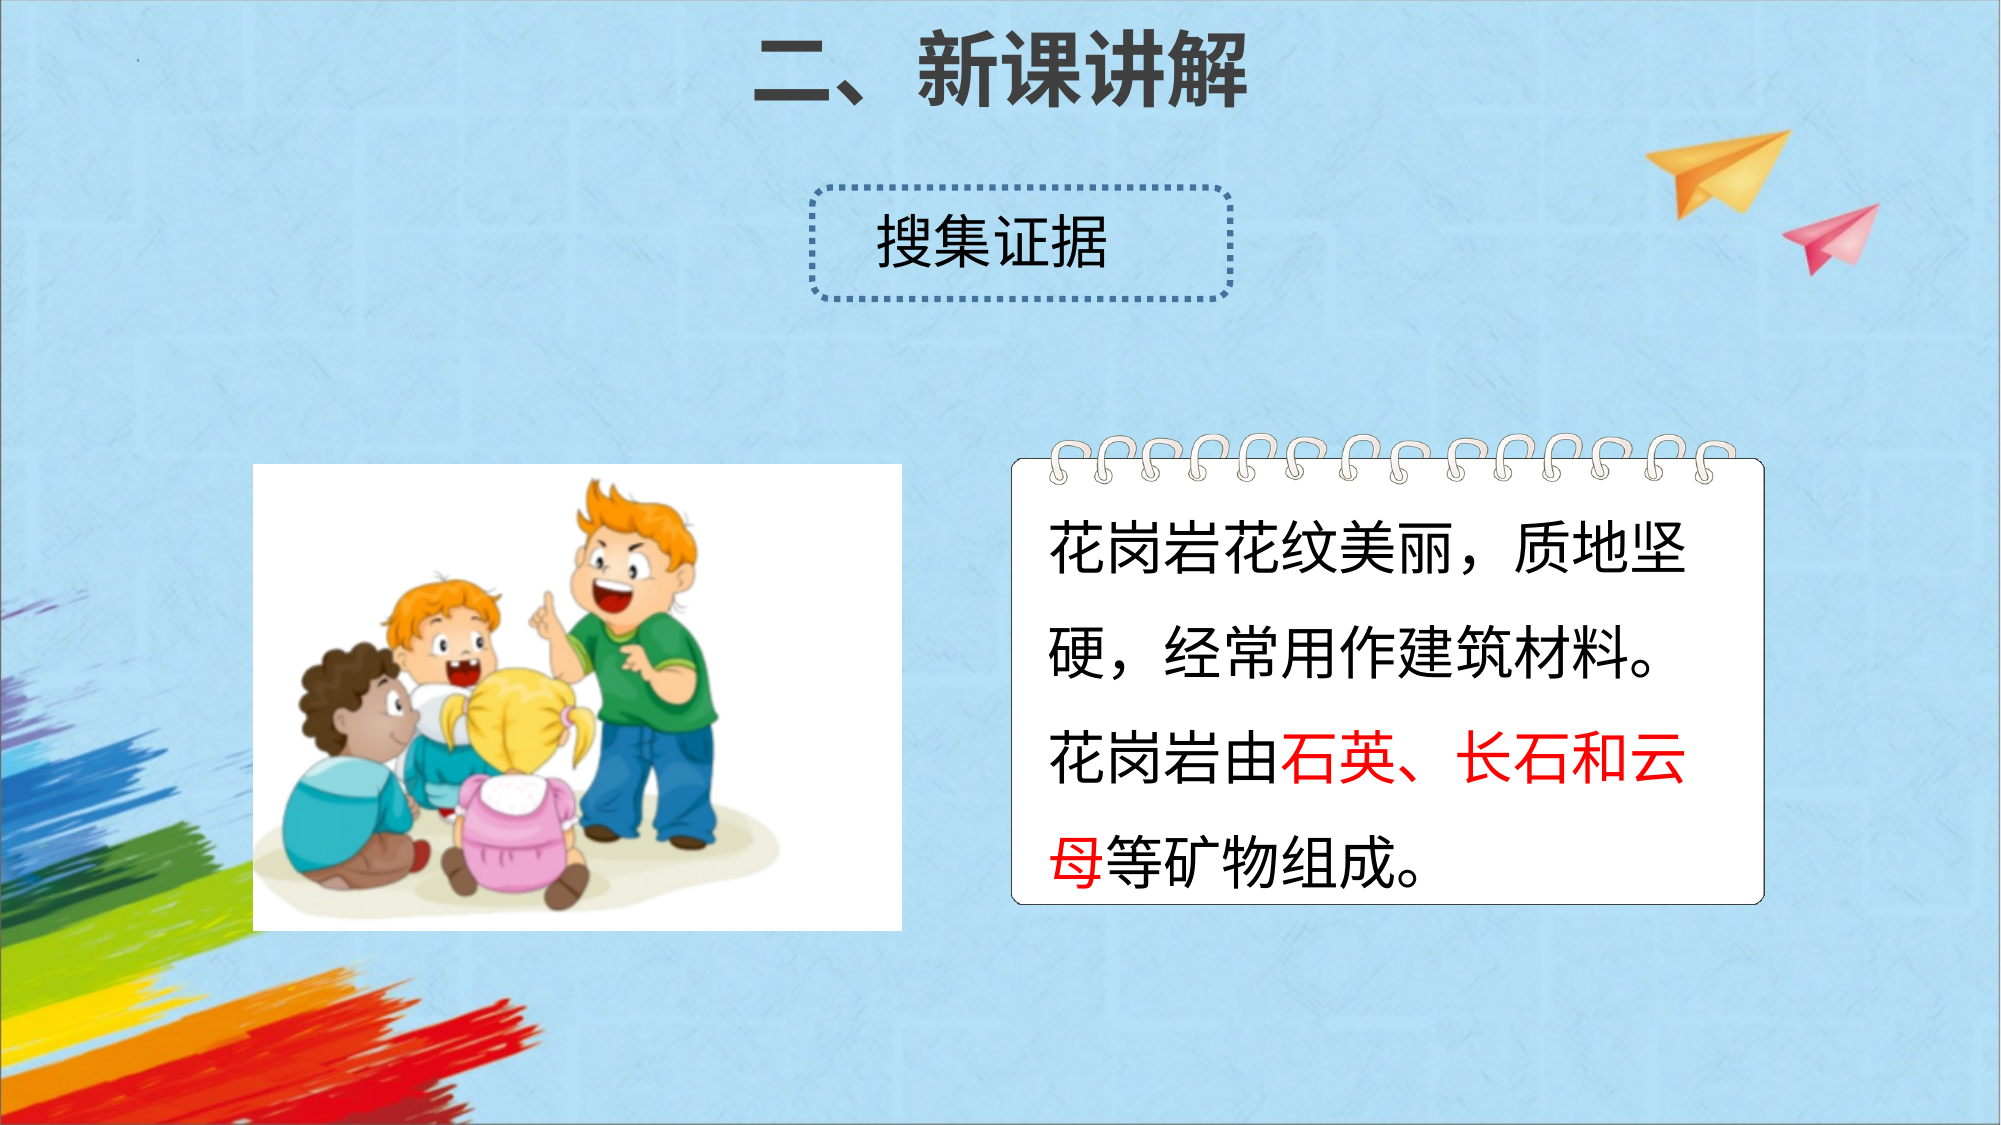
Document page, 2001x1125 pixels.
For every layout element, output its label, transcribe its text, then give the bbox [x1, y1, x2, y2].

picture [0, 0, 2001, 1125]
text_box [1006, 432, 1769, 909]
title 二、新课讲解 [137, 0, 1863, 135]
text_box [812, 187, 1231, 300]
